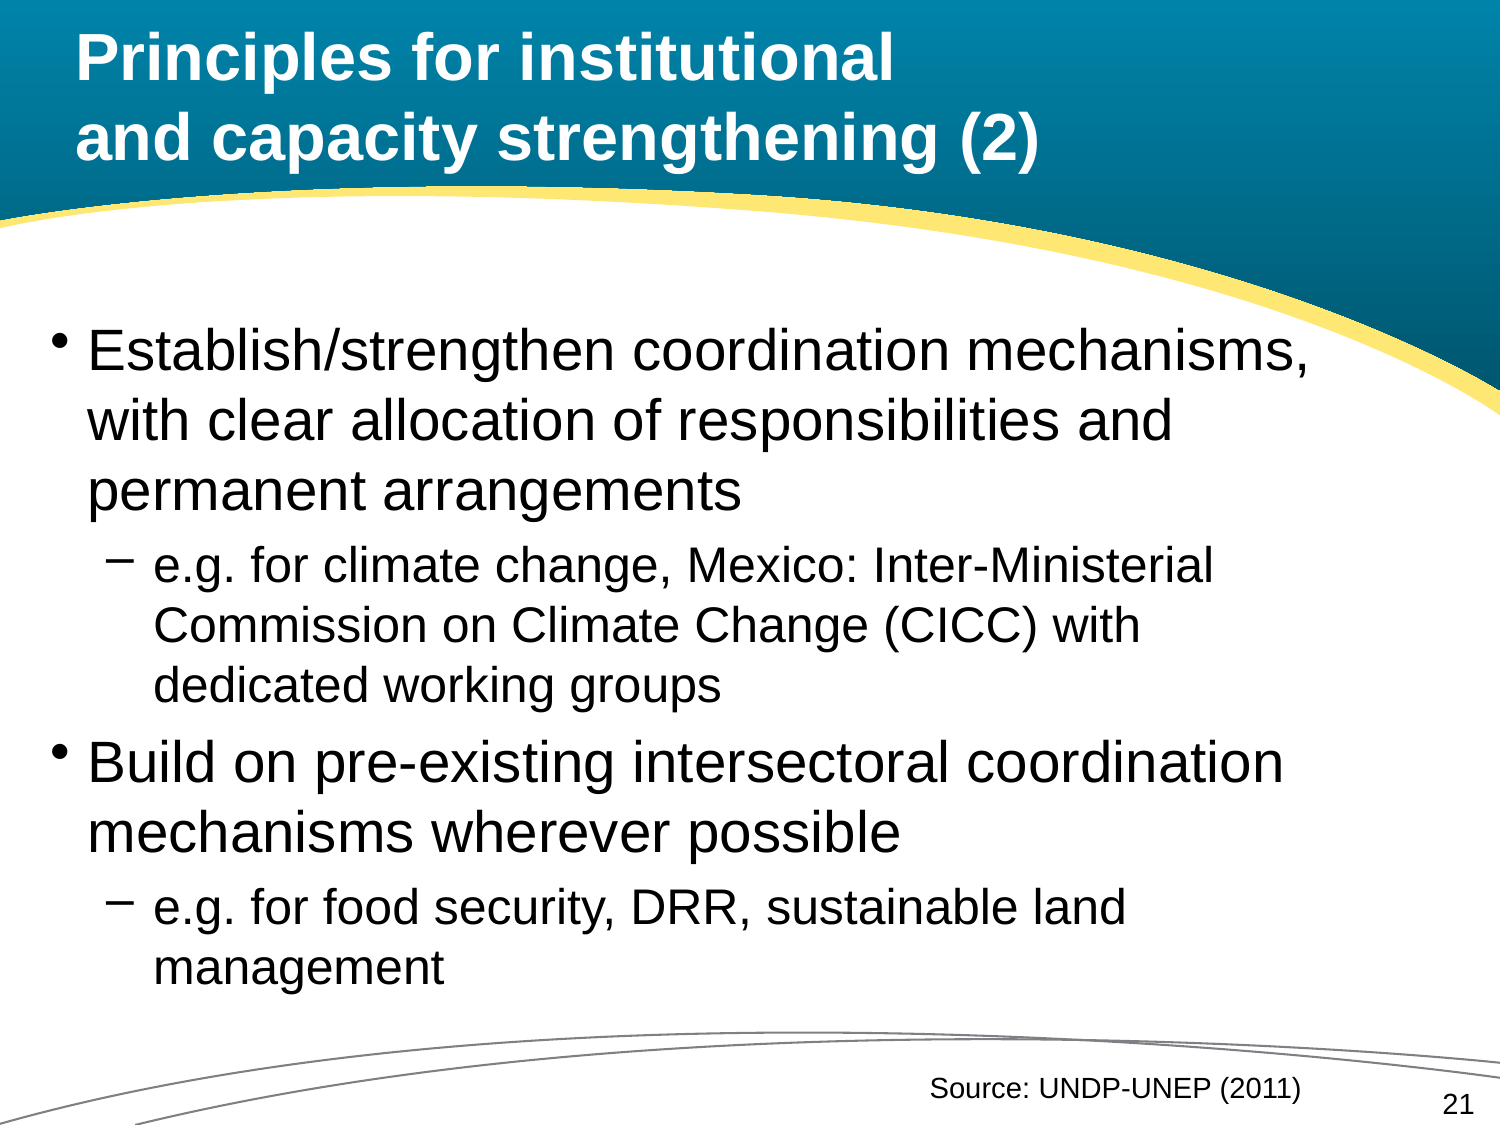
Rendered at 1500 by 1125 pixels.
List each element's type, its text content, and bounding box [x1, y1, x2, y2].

slide_number 21 [1325, 1084, 1476, 1113]
list Establish/strengthen coordination mechanisms, with clear allocation of responsibilities and permanent arrangements e.g. for climate change, Mexico: Inter-Ministerial Commission on Climate Change (CICC) with dedicated working groups Build on pre-existing intersectoral coordination mechanisms wherever possible e.g. for food security, DRR, sustainable land management [49, 312, 1313, 1101]
title Principles for institutional and capacity strengthening (2) [74, 0, 1476, 188]
text_box Source: UNDP-UNEP (2011) [637, 1062, 1325, 1113]
